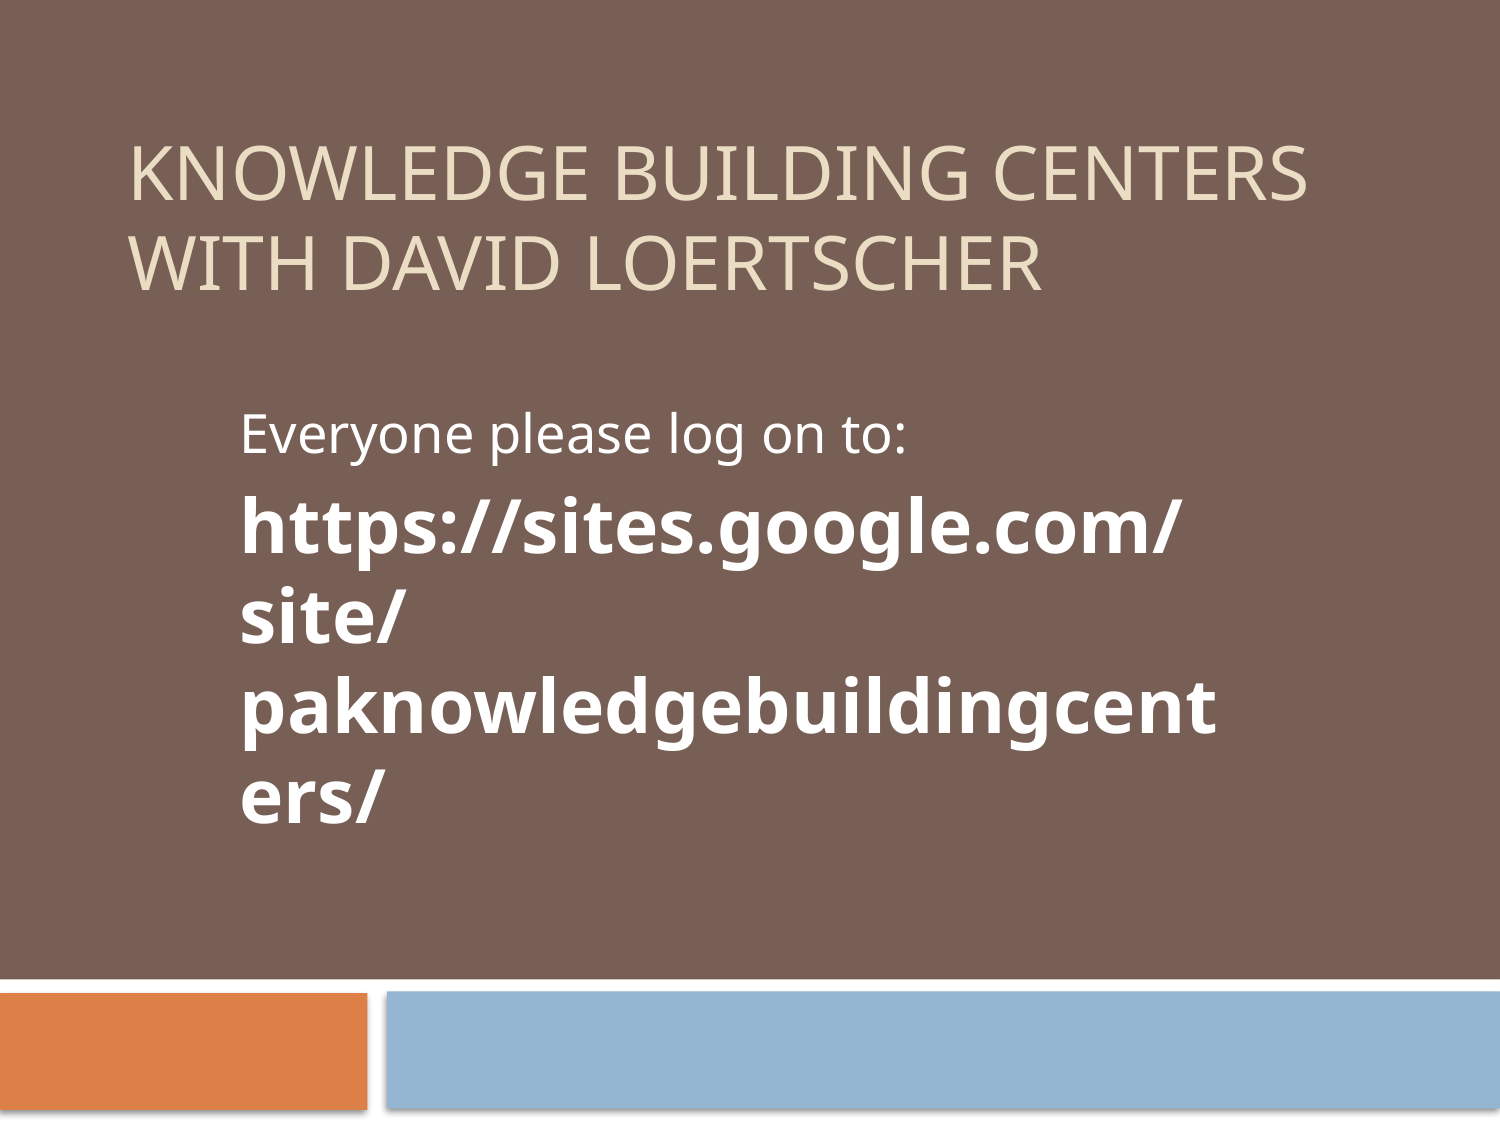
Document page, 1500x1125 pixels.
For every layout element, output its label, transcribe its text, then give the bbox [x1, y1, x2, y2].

subtitle Everyone please log on to: https://sites.google.com/site/paknowledgebuildingcenters/ [225, 312, 1275, 925]
title Knowledge Building Centers with David Loertscher [112, 71, 1388, 313]
